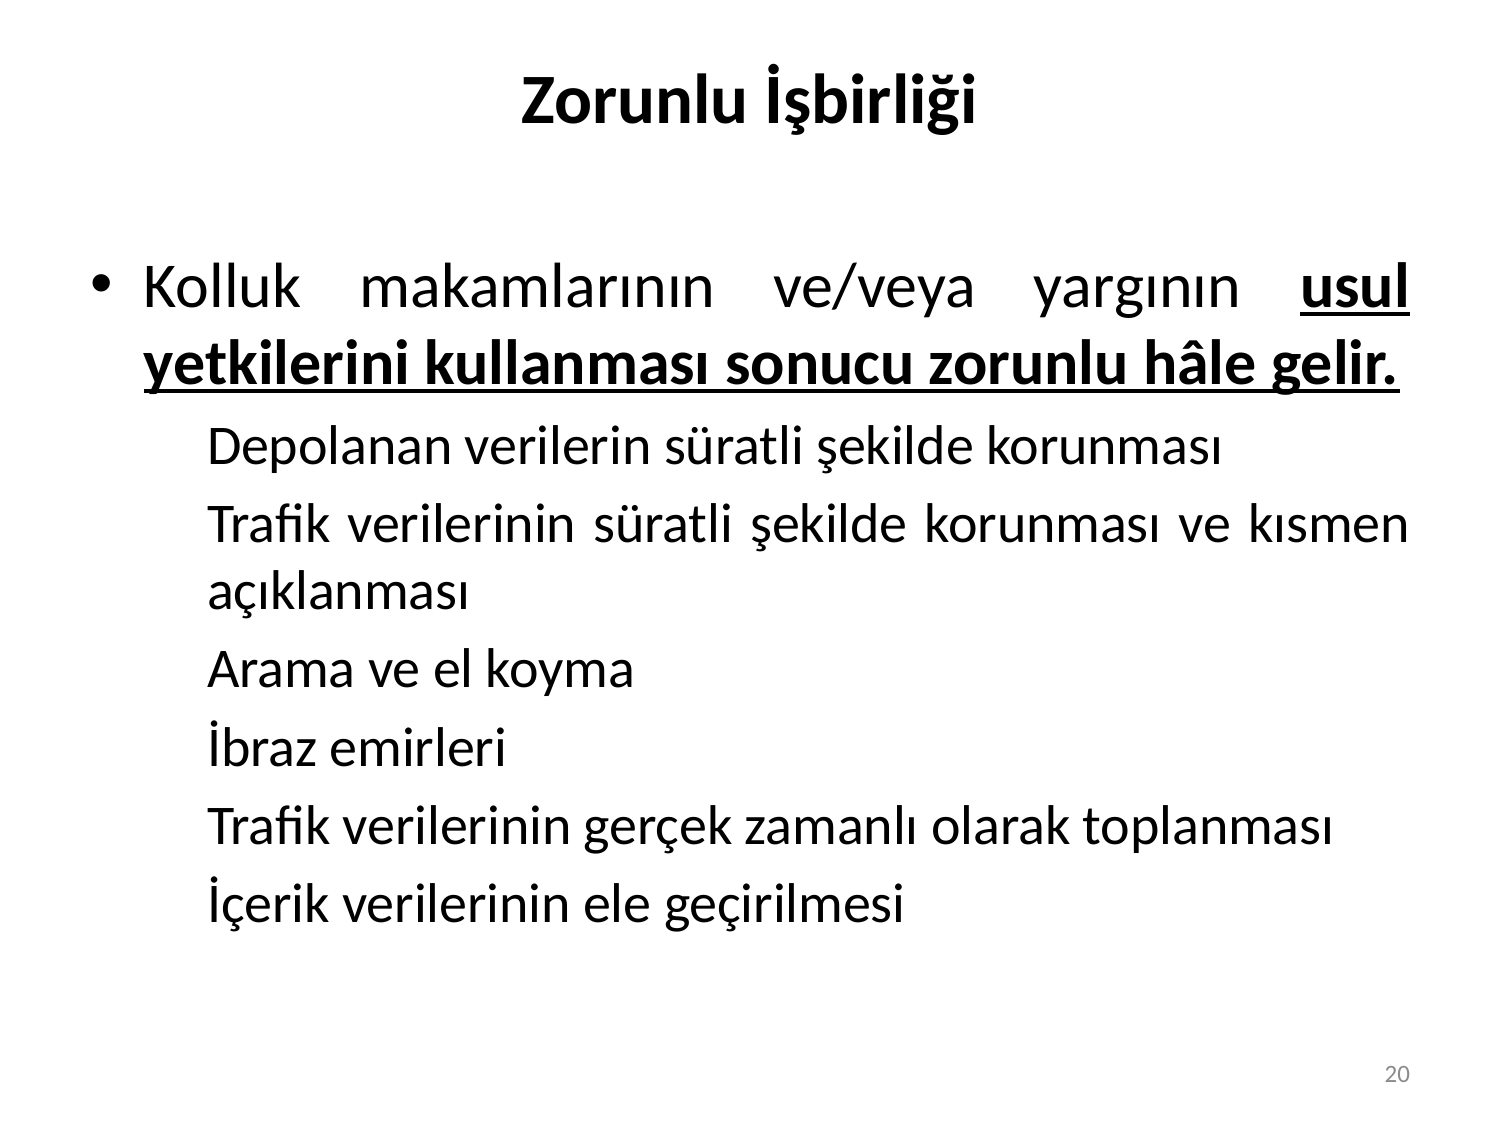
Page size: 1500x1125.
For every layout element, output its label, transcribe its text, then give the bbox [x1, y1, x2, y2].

list Kolluk makamlarının ve/veya yargının usul yetkilerini kullanması sonucu zorunlu hâle gelir. Depolanan verilerin süratli şekilde korunması Trafik verilerinin süratli şekilde korunması ve kısmen açıklanması Arama ve el koyma İbraz emirleri Trafik verilerinin gerçek zamanlı olarak toplanması İçerik verilerinin ele geçirilmesi [75, 236, 1425, 1005]
title Zorunlu İşbirliği [75, 45, 1425, 169]
slide_number 20 [1074, 1042, 1425, 1103]
